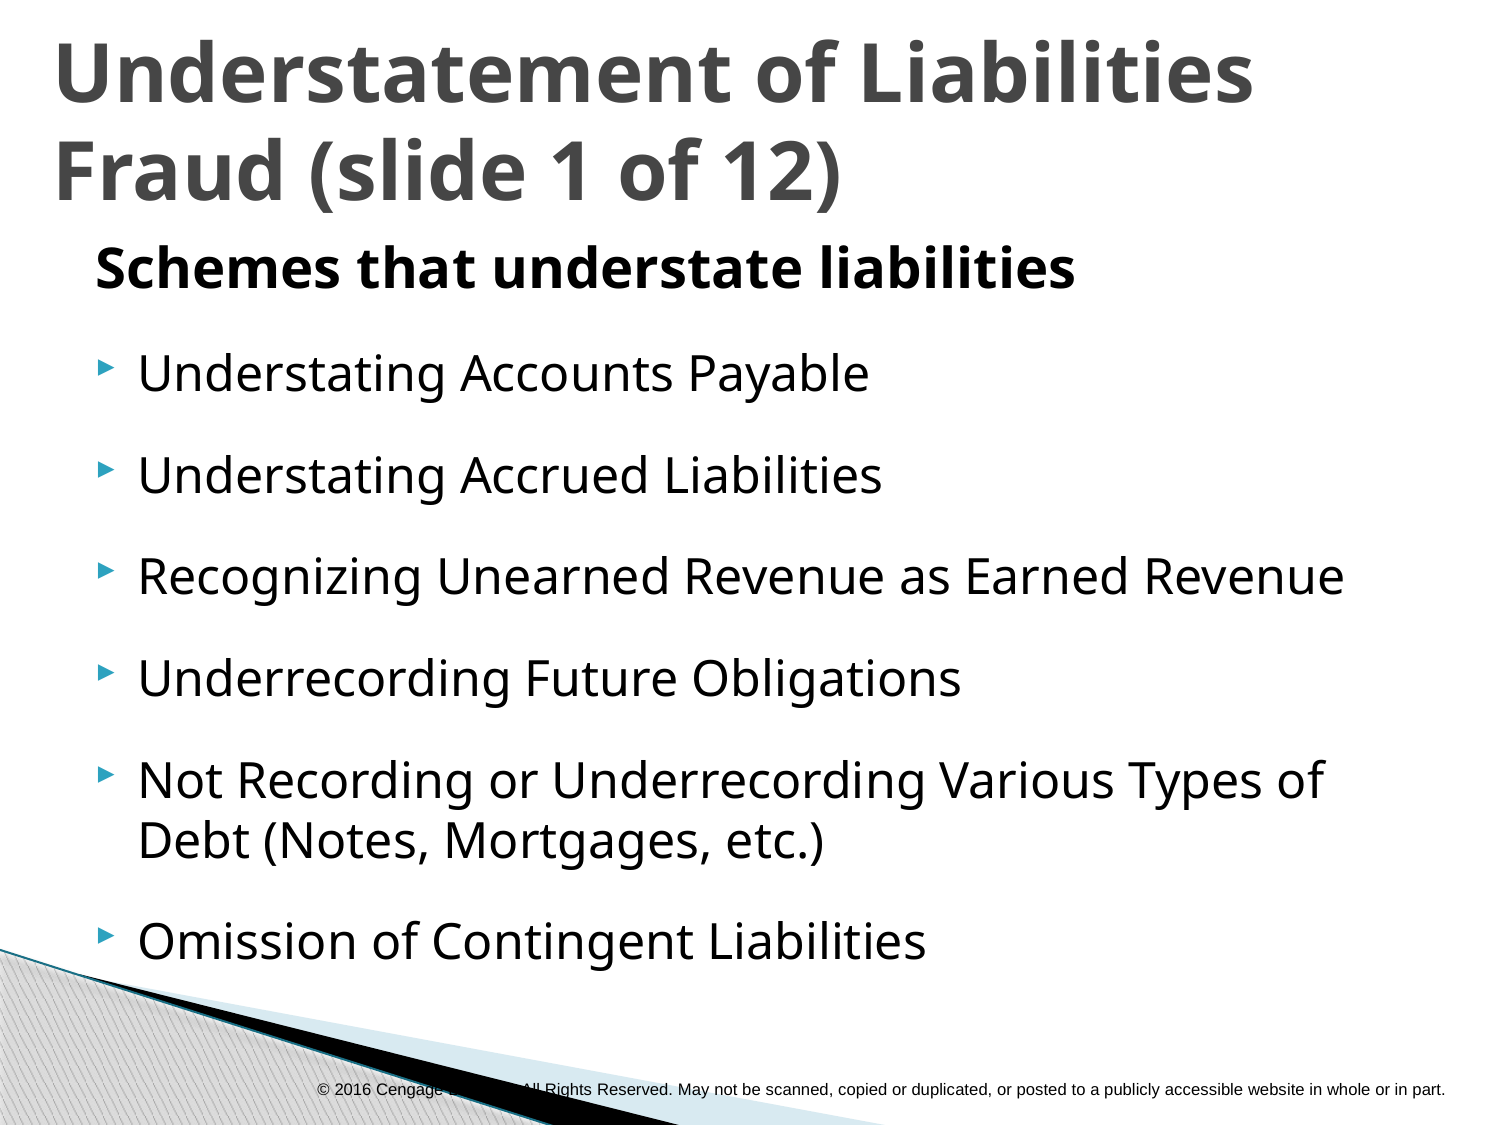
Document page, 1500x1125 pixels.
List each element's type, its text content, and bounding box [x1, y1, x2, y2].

text_box © 2016 Cengage Learning. All Rights Reserved. May not be scanned, copied or duplicated, or posted to a publicly accessible website in whole or in part. [37, 1018, 1463, 1107]
title Understatement of Liabilities Fraud (slide 1 of 12) [37, 12, 1463, 225]
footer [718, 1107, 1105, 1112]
list Schemes that understate liabilities Understating Accounts Payable Understating Accrued Liabilities Recognizing Unearned Revenue as Earned Revenue Underrecording Future Obligations Not Recording or Underrecording Various Types of Debt (Notes, Mortgages, etc.) Omission of Contingent Liabilities [62, 224, 1450, 1018]
